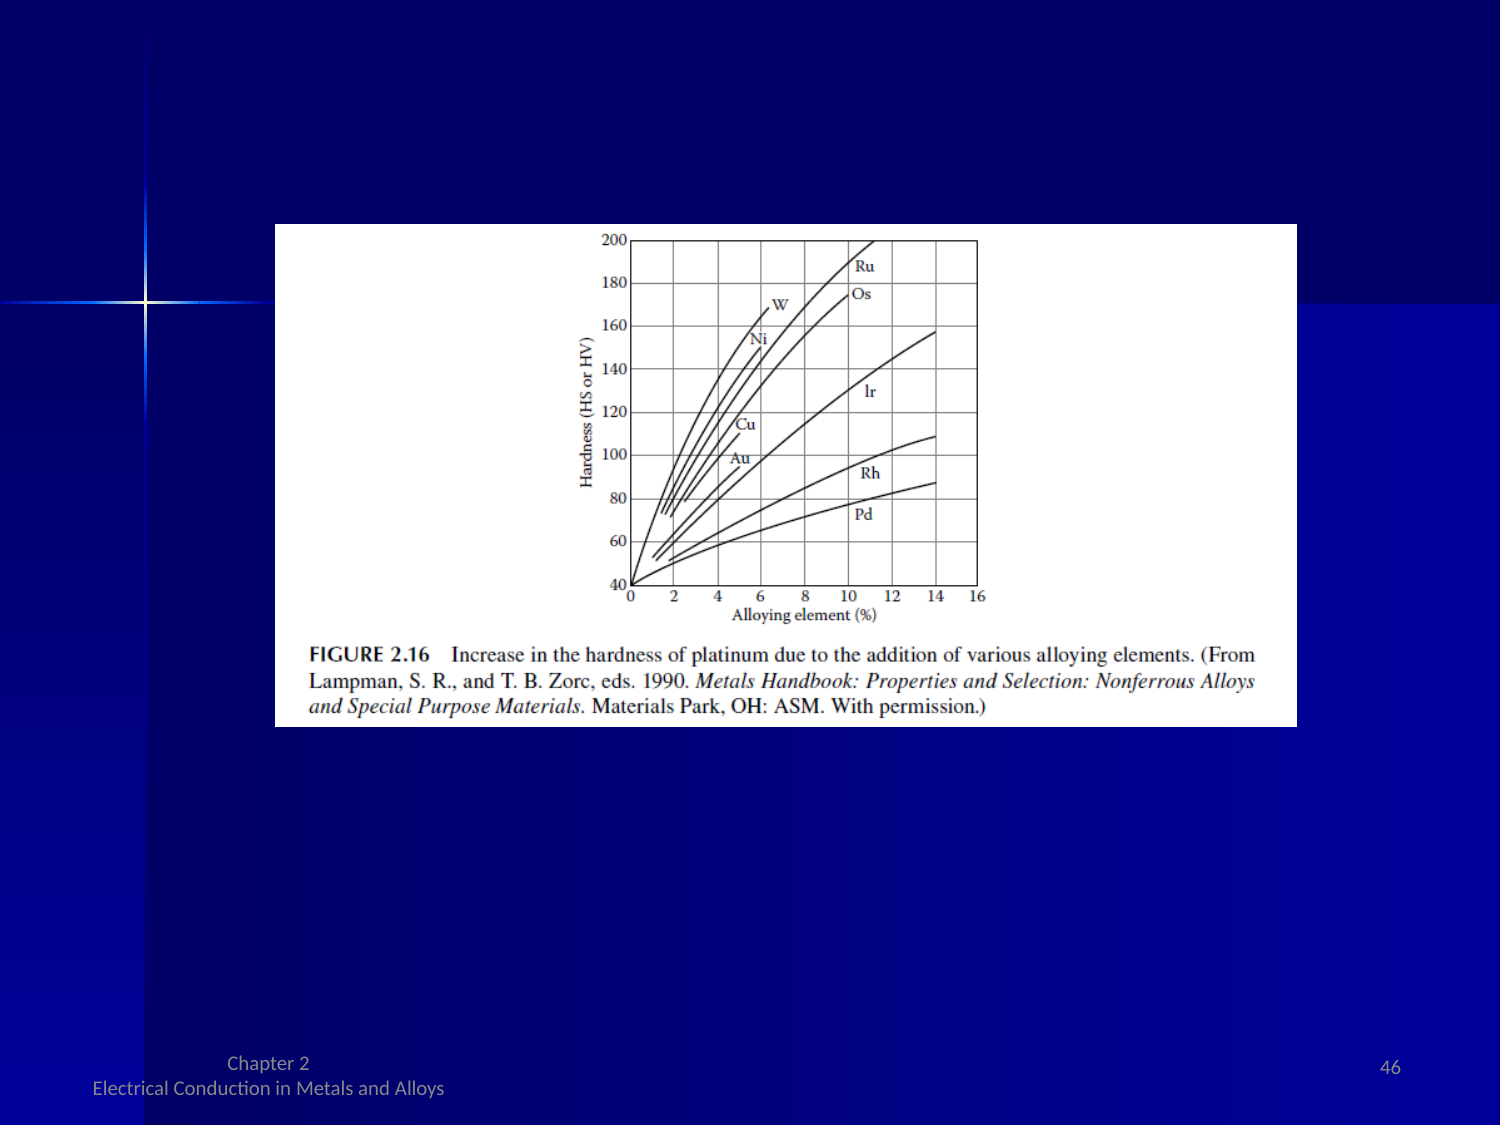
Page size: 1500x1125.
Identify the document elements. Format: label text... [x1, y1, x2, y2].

slide_number Chapter 2 Electrical Conduction in Metals and Alloys [74, 1037, 463, 1113]
picture [274, 224, 1297, 727]
